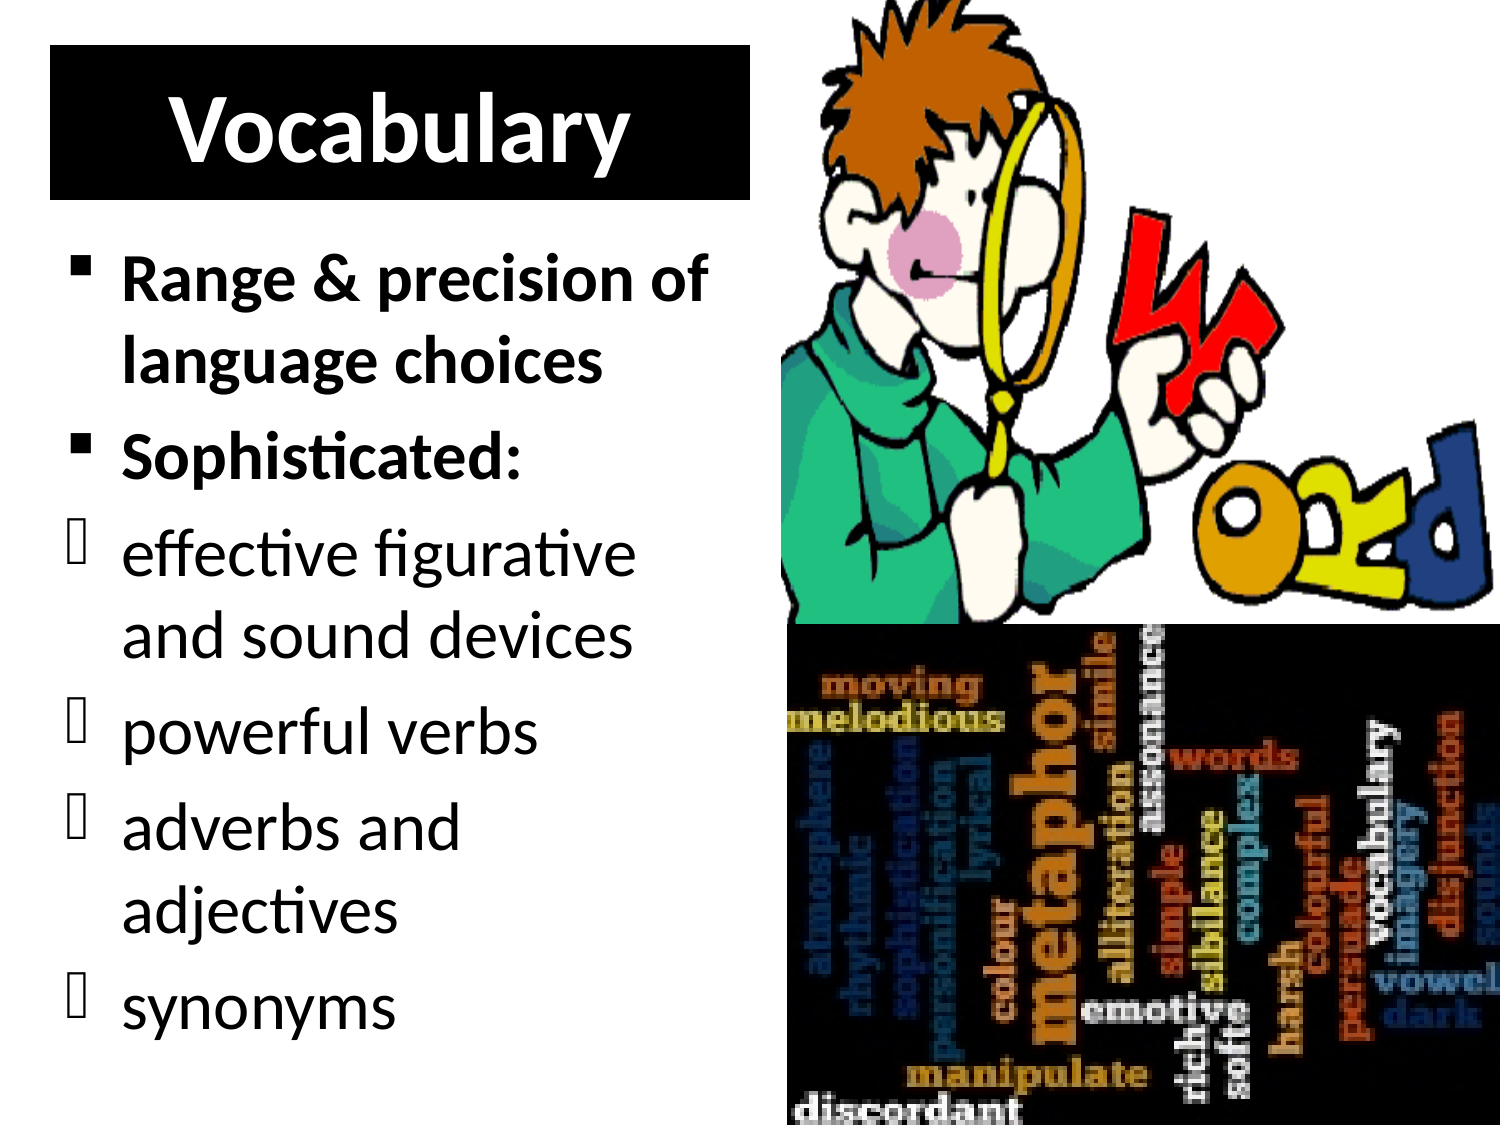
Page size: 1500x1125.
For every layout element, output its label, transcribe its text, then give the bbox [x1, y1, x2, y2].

picture [780, 0, 1500, 1125]
list Range & precision of language choices Sophisticated: effective figurative and sound devices powerful verbs adverbs and adjectives synonyms [50, 224, 750, 1088]
title Vocabulary [50, 45, 750, 200]
